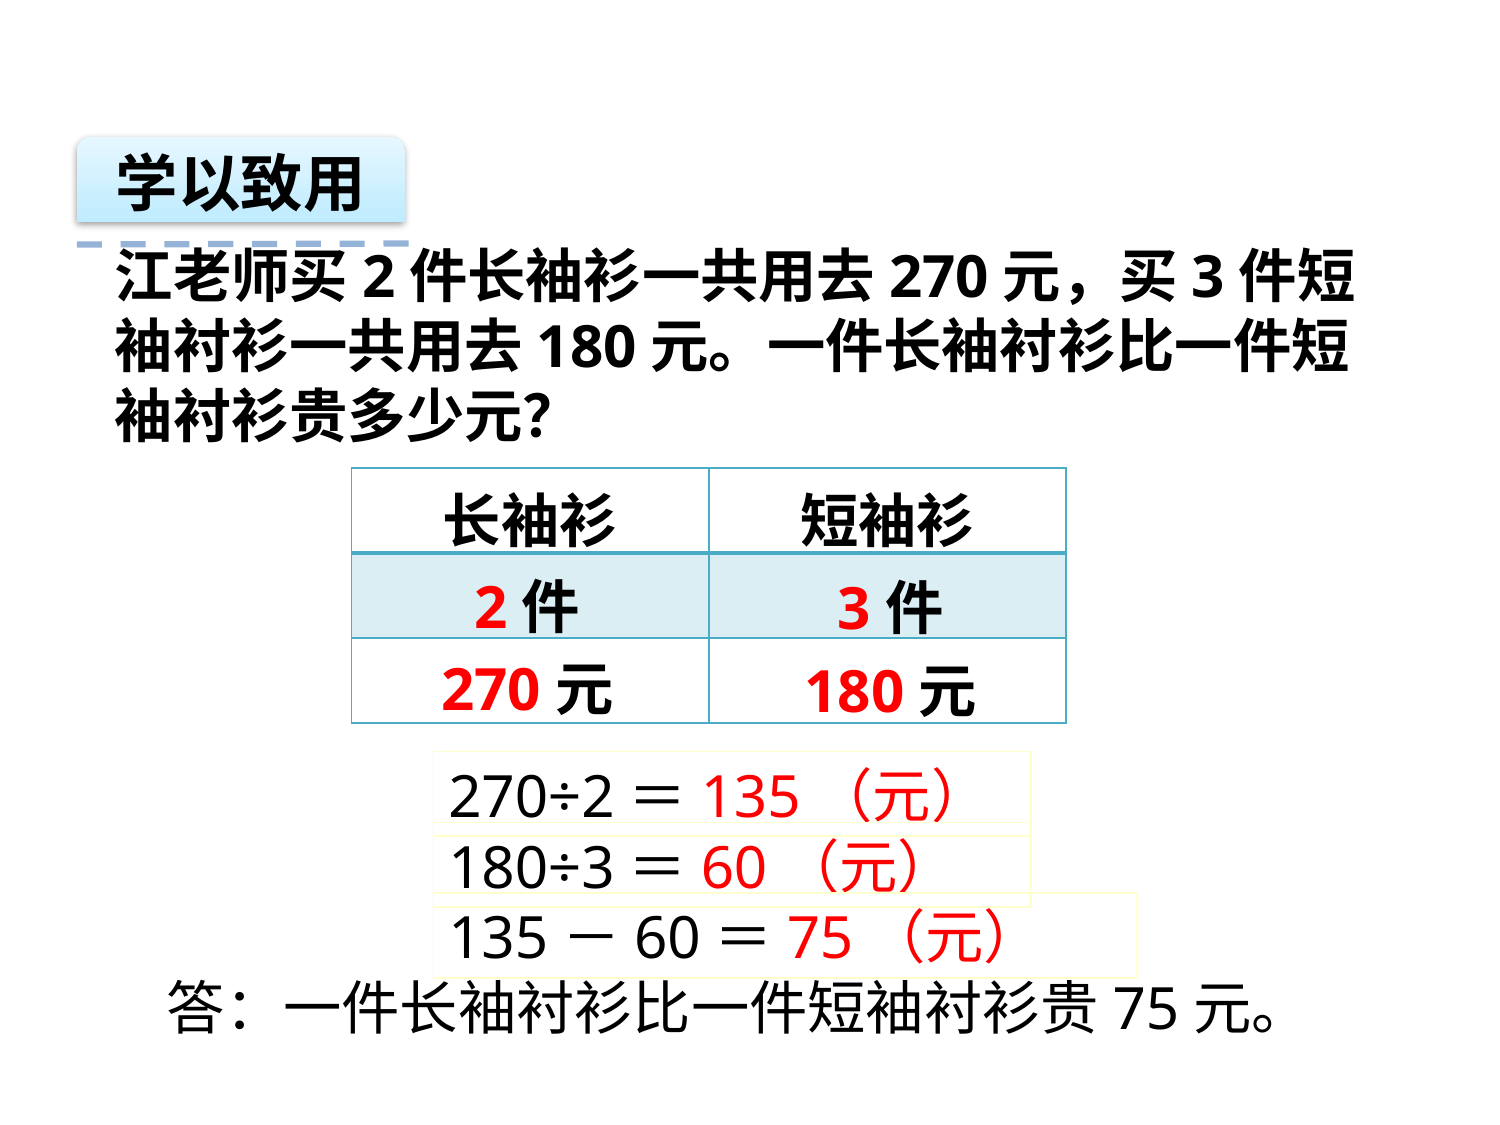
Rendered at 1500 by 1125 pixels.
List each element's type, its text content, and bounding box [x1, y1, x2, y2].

table_cell [352, 555, 708, 637]
text_box 学以致用 [76, 136, 406, 223]
text_box 3件 [714, 563, 1067, 649]
table_header 长袖衫 [352, 469, 708, 551]
table_cell [704, 639, 708, 722]
text_box 江老师买2件长袖衫一共用去270元，买3件短袖衬衫一共用去180元。一件长袖衬衫比一件短袖衬衫贵多少元？ [100, 231, 1383, 457]
table_cell [710, 555, 1065, 637]
text_box 270元 [351, 648, 704, 730]
table_header 短袖衫 [710, 469, 1065, 551]
text_box 270÷2＝135（元） [433, 751, 1032, 822]
text_box 2件 [351, 562, 704, 648]
text_box 135－60＝75（元） [433, 893, 1137, 964]
text_box 180÷3＝60（元） [433, 822, 1032, 893]
table_cell [710, 639, 714, 722]
text_box 答：一件长袖衬衫比一件短袖衬衫贵75元。 [46, 964, 1430, 1049]
text_box 180元 [714, 649, 1067, 732]
